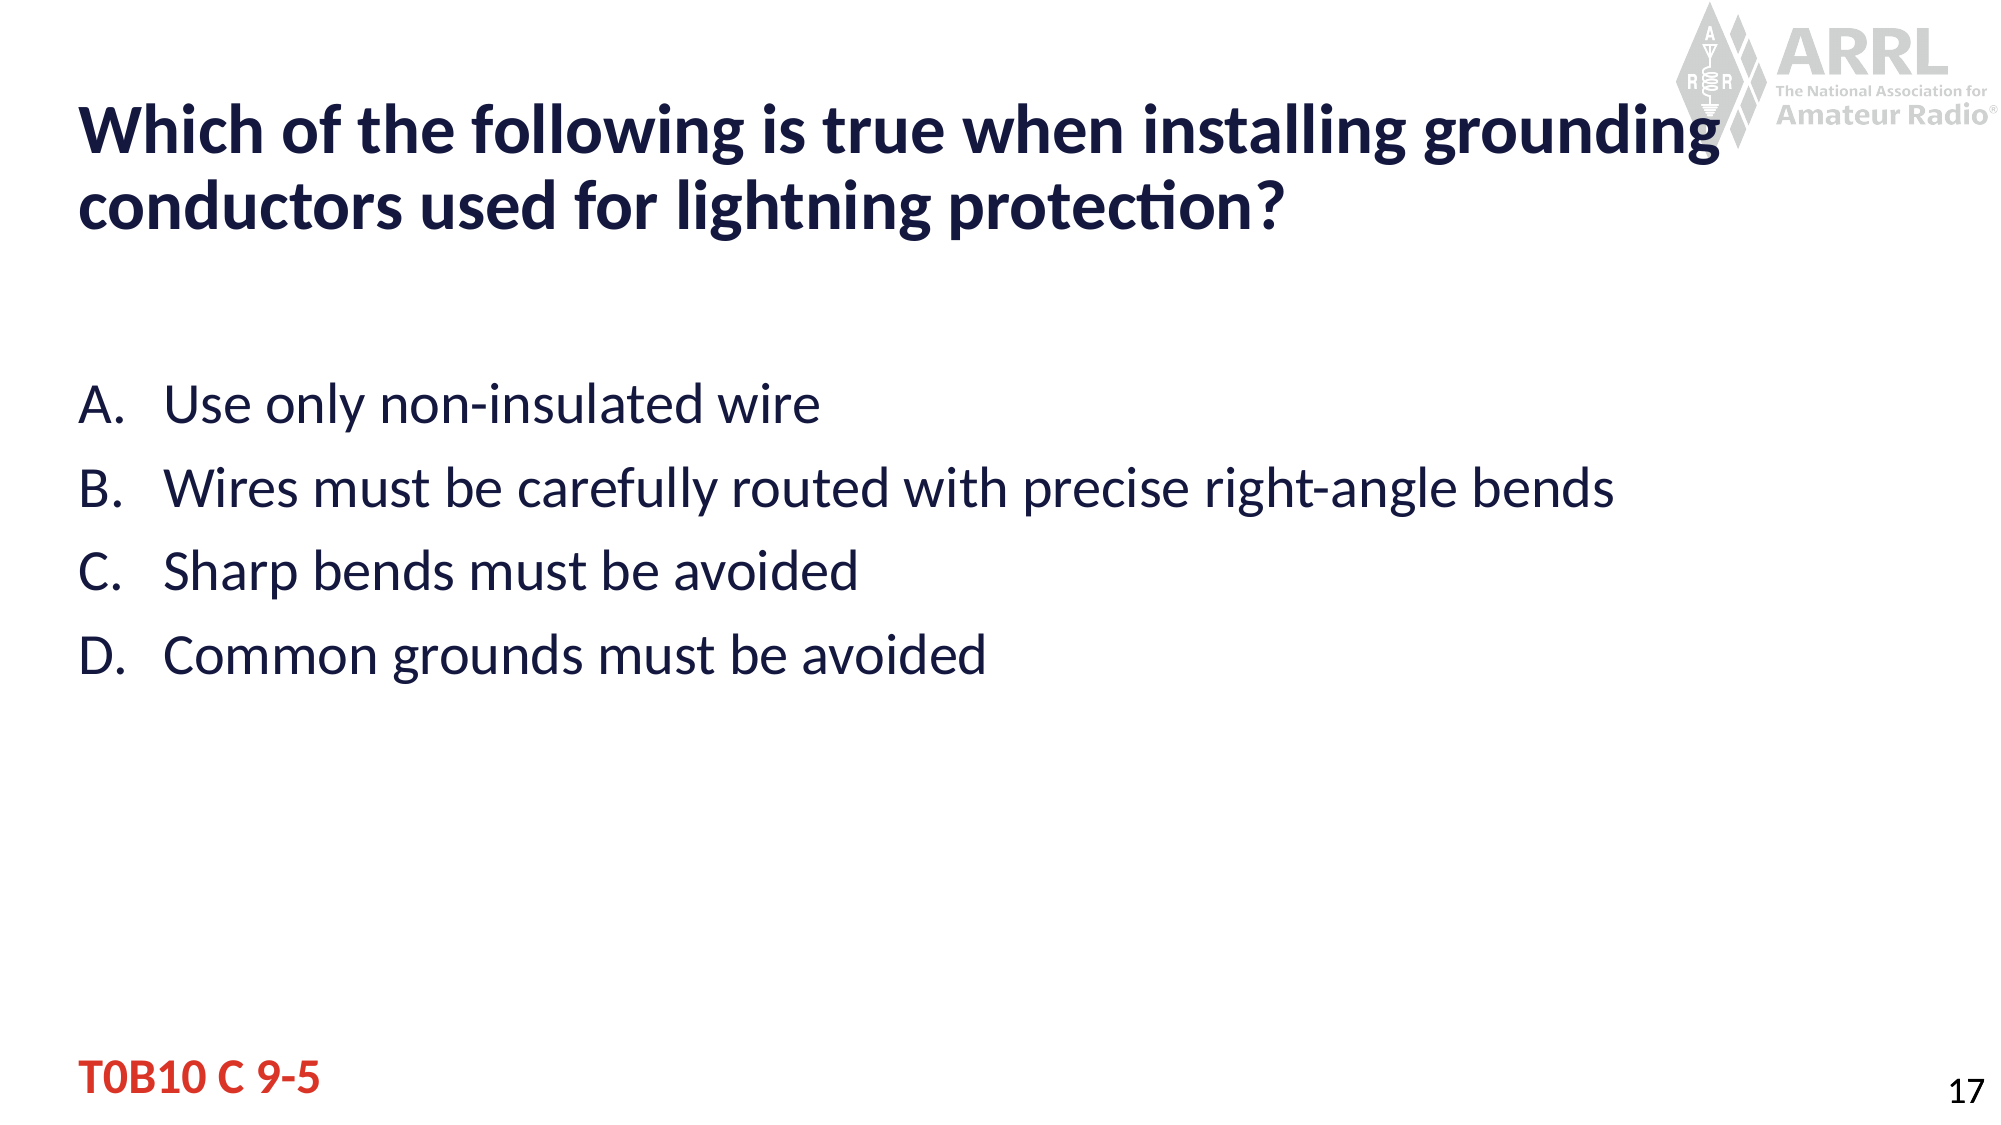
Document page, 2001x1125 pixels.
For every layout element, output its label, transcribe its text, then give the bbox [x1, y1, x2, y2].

list Use only non-insulated wire Wires must be carefully routed with precise right-angle bends Sharp bends must be avoided Common grounds must be avoided [63, 365, 1863, 989]
title Which of the following is true when installing grounding conductors used for lightning protection? [63, 59, 1863, 278]
picture [1674, 0, 2000, 164]
text_box T0B10 C 9-5 [63, 1036, 921, 1112]
